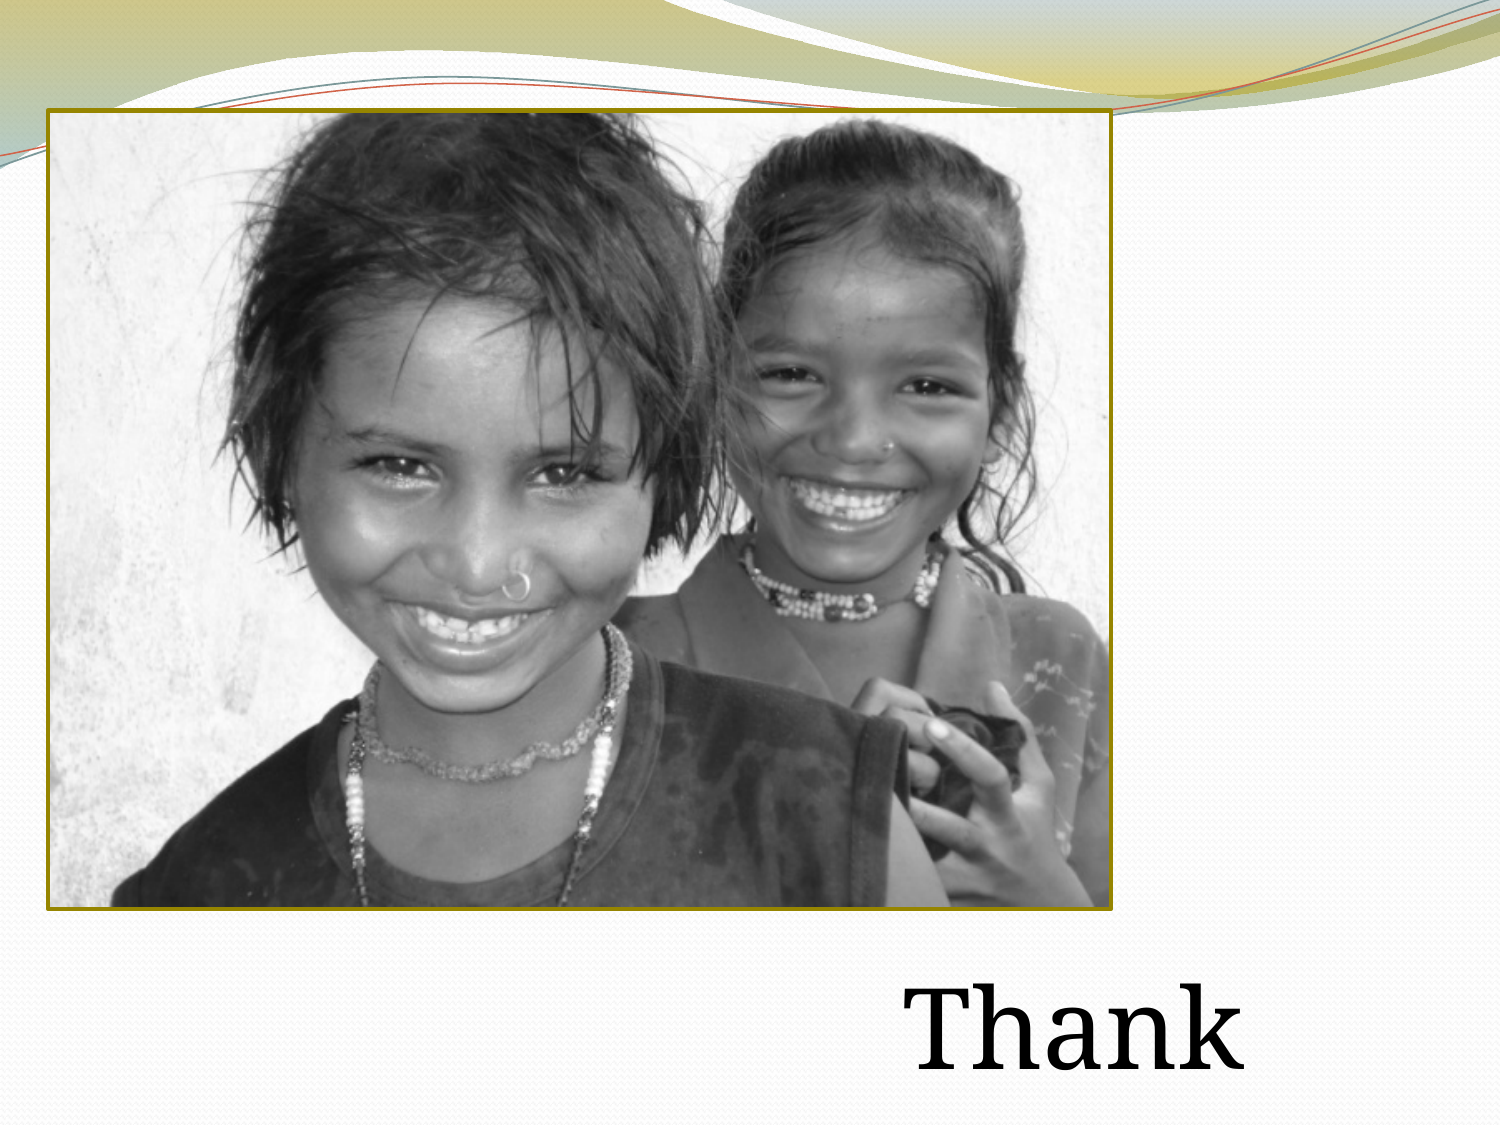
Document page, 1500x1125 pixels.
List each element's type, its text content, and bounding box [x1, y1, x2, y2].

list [49, 112, 1110, 907]
text_box Thank you [887, 949, 1463, 1125]
